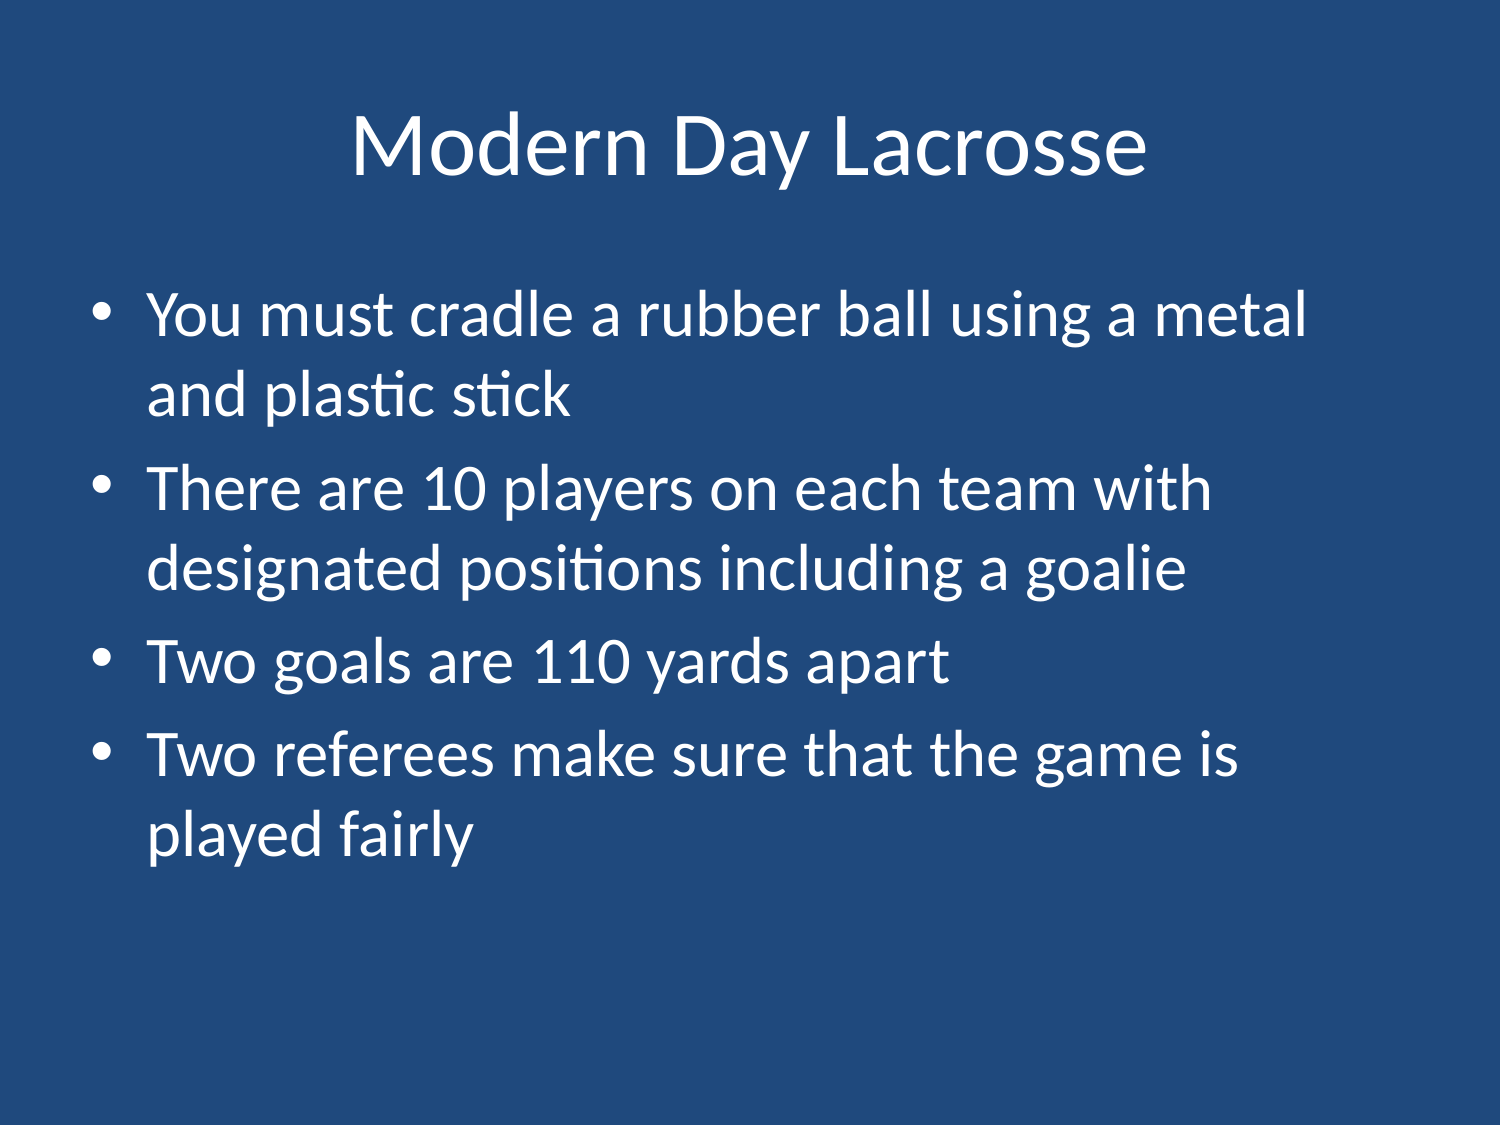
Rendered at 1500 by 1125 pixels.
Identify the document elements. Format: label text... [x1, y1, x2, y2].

list You must cradle a rubber ball using a metal and plastic stick There are 10 players on each team with designated positions including a goalie Two goals are 110 yards apart Two referees make sure that the game is played fairly [74, 262, 1426, 1006]
title Modern Day Lacrosse [74, 44, 1426, 233]
